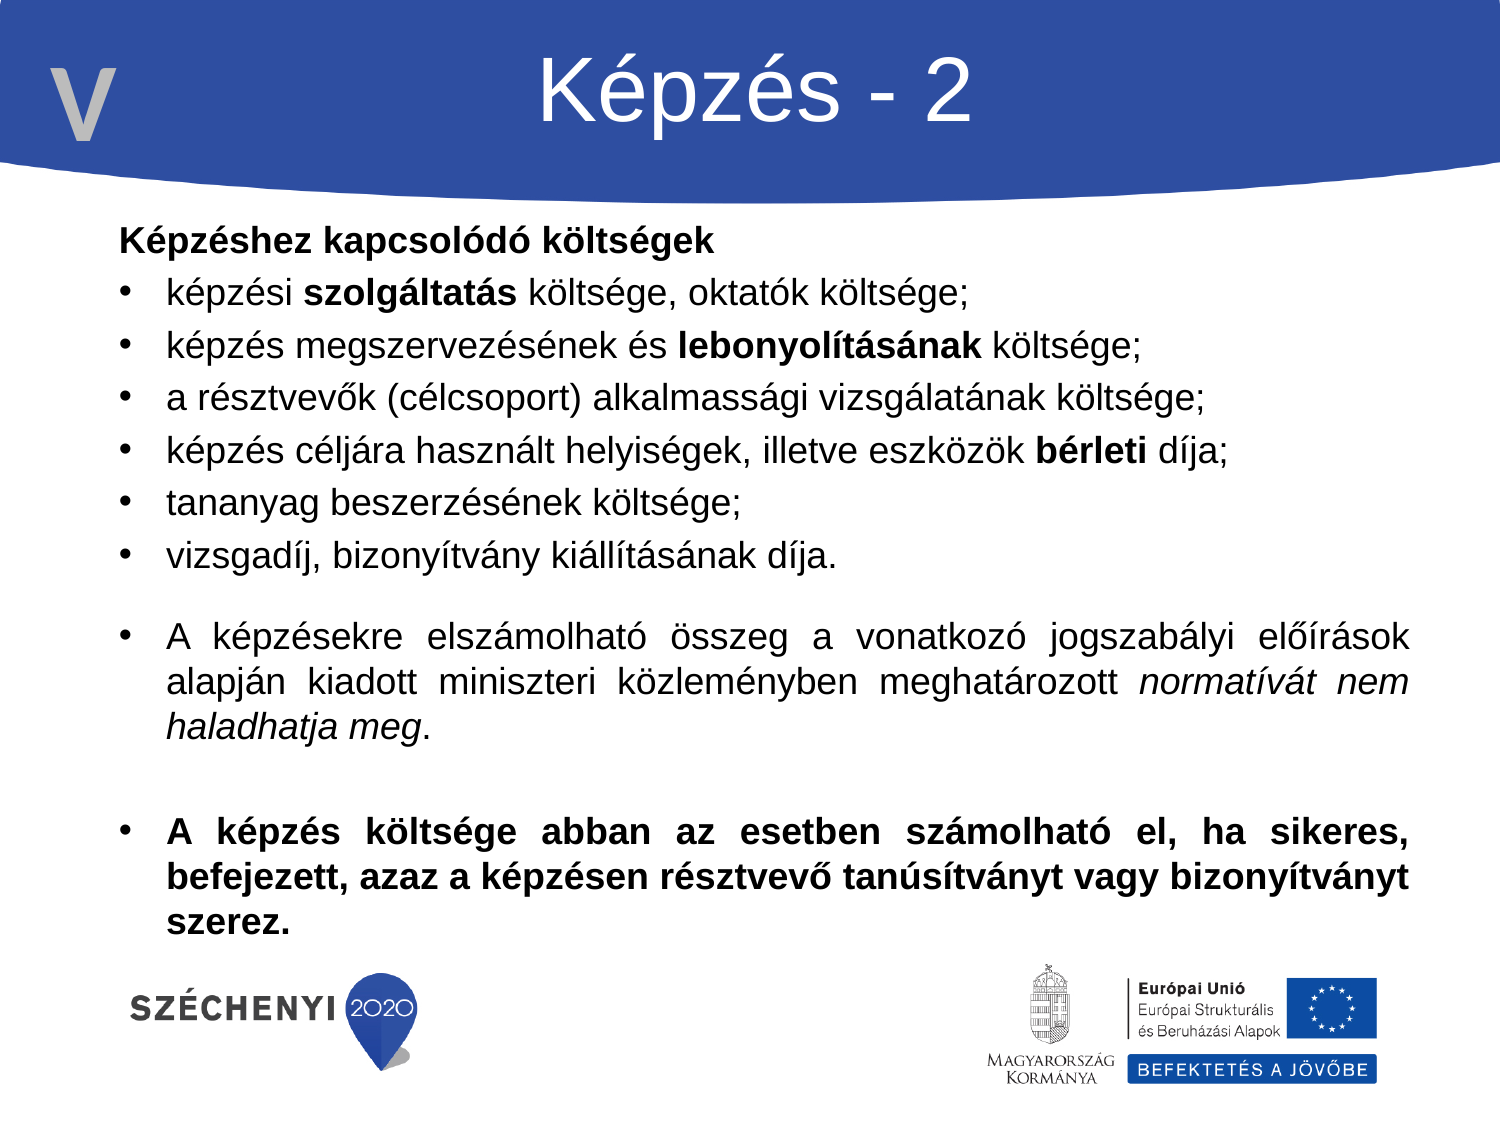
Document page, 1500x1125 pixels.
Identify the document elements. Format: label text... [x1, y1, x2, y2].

picture [0, 0, 1500, 1125]
text_box V [35, 21, 133, 172]
list Képzéshez kapcsolódó költségek képzési szolgáltatás költsége, oktatók költsége; képzés megszervezésének és lebonyolításának költsége; a résztvevők (célcsoport) alkalmassági vizsgálatának költsége; képzés céljára használt helyiségek, illetve eszközök bérleti díja; tananyag beszerzésének költsége; vizsgadíj, bizonyítvány kiállításának díja. A képzésekre elszámolható összeg a vonatkozó jogszabályi előírások alapján kiadott miniszteri közleményben meghatározott normatívát nem haladhatja meg. A képzés költsége abban az esetben számolható el, ha sikeres, befejezett, azaz a képzésen résztvevő tanúsítványt vagy bizonyítványt szerez. [74, 208, 1425, 994]
text_box Képzés - 2 [159, 22, 1353, 148]
